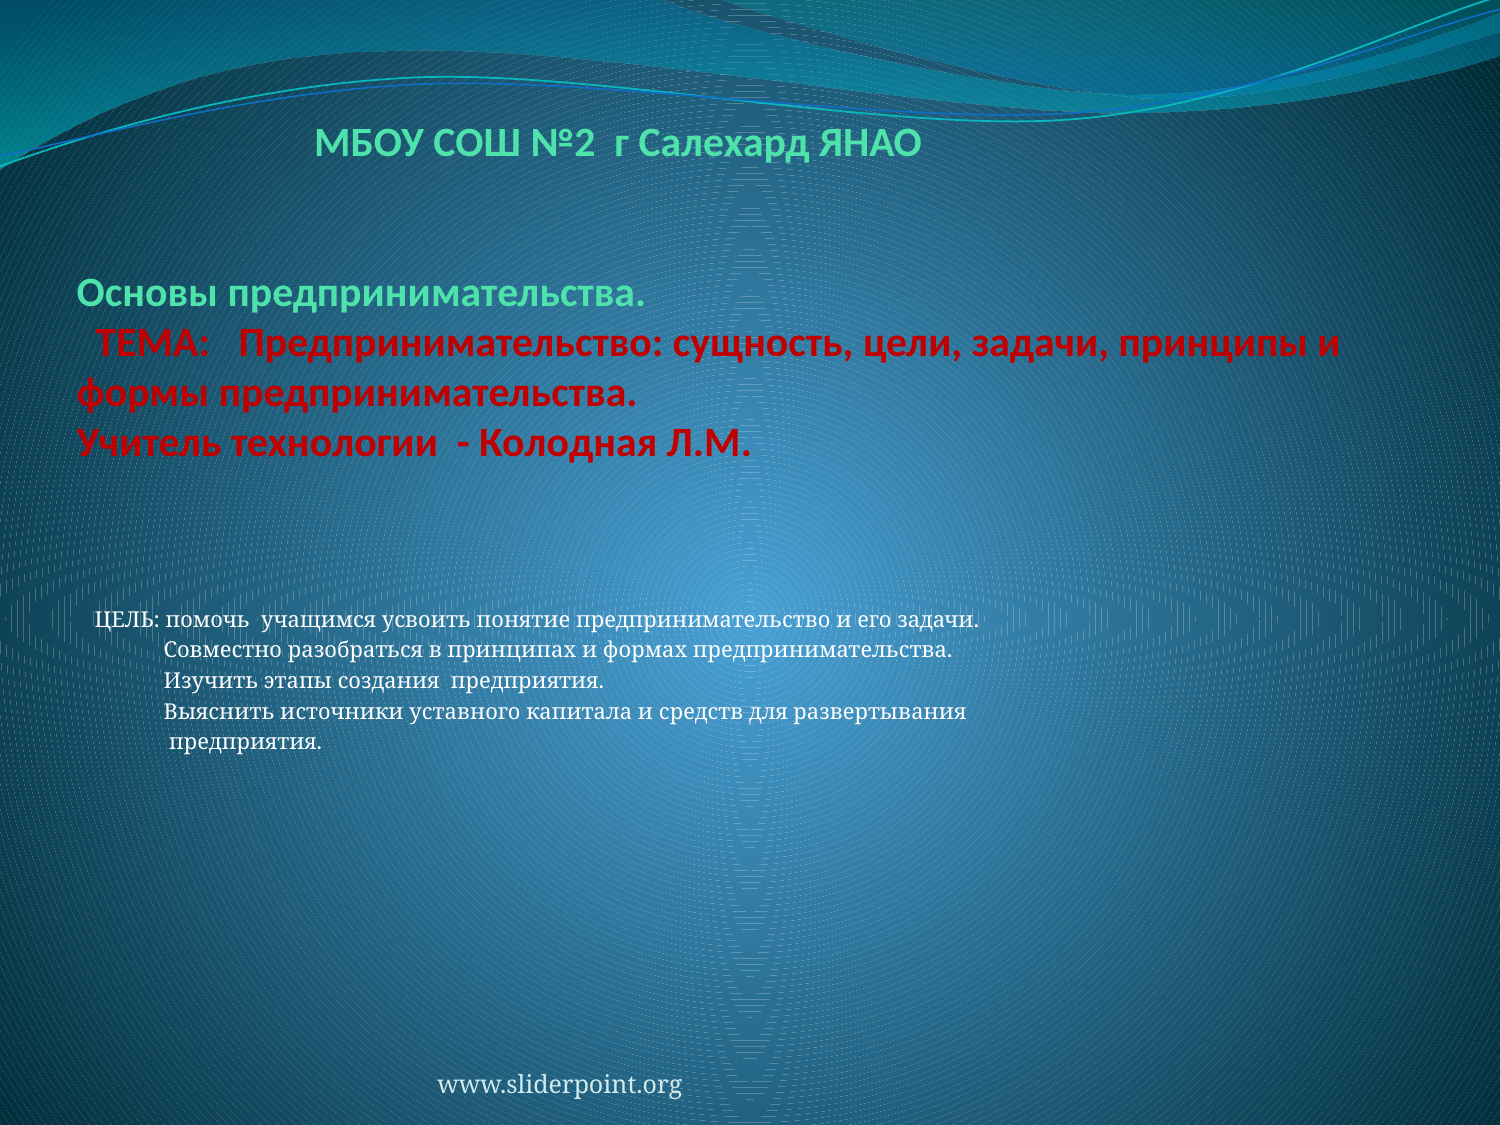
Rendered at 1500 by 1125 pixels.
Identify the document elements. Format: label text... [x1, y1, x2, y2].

list ЦЕЛЬ: помочь учащимся усвоить понятие предпринимательство и его задачи. Совместно разобраться в принципах и формах предпринимательства. Изучить этапы создания предприятия. Выяснить источники уставного капитала и средств для развертывания предприятия. [86, 597, 1362, 762]
footer www.sliderpoint.org [437, 1042, 988, 1103]
title МБОУ СОШ №2 г Салехард ЯНАО Основы предпринимательства. ТЕМА: Предпринимательство: сущность, цели, задачи, принципы и формы предпринимательства. Учитель технологии - Колодная Л.М. [76, 30, 1465, 516]
